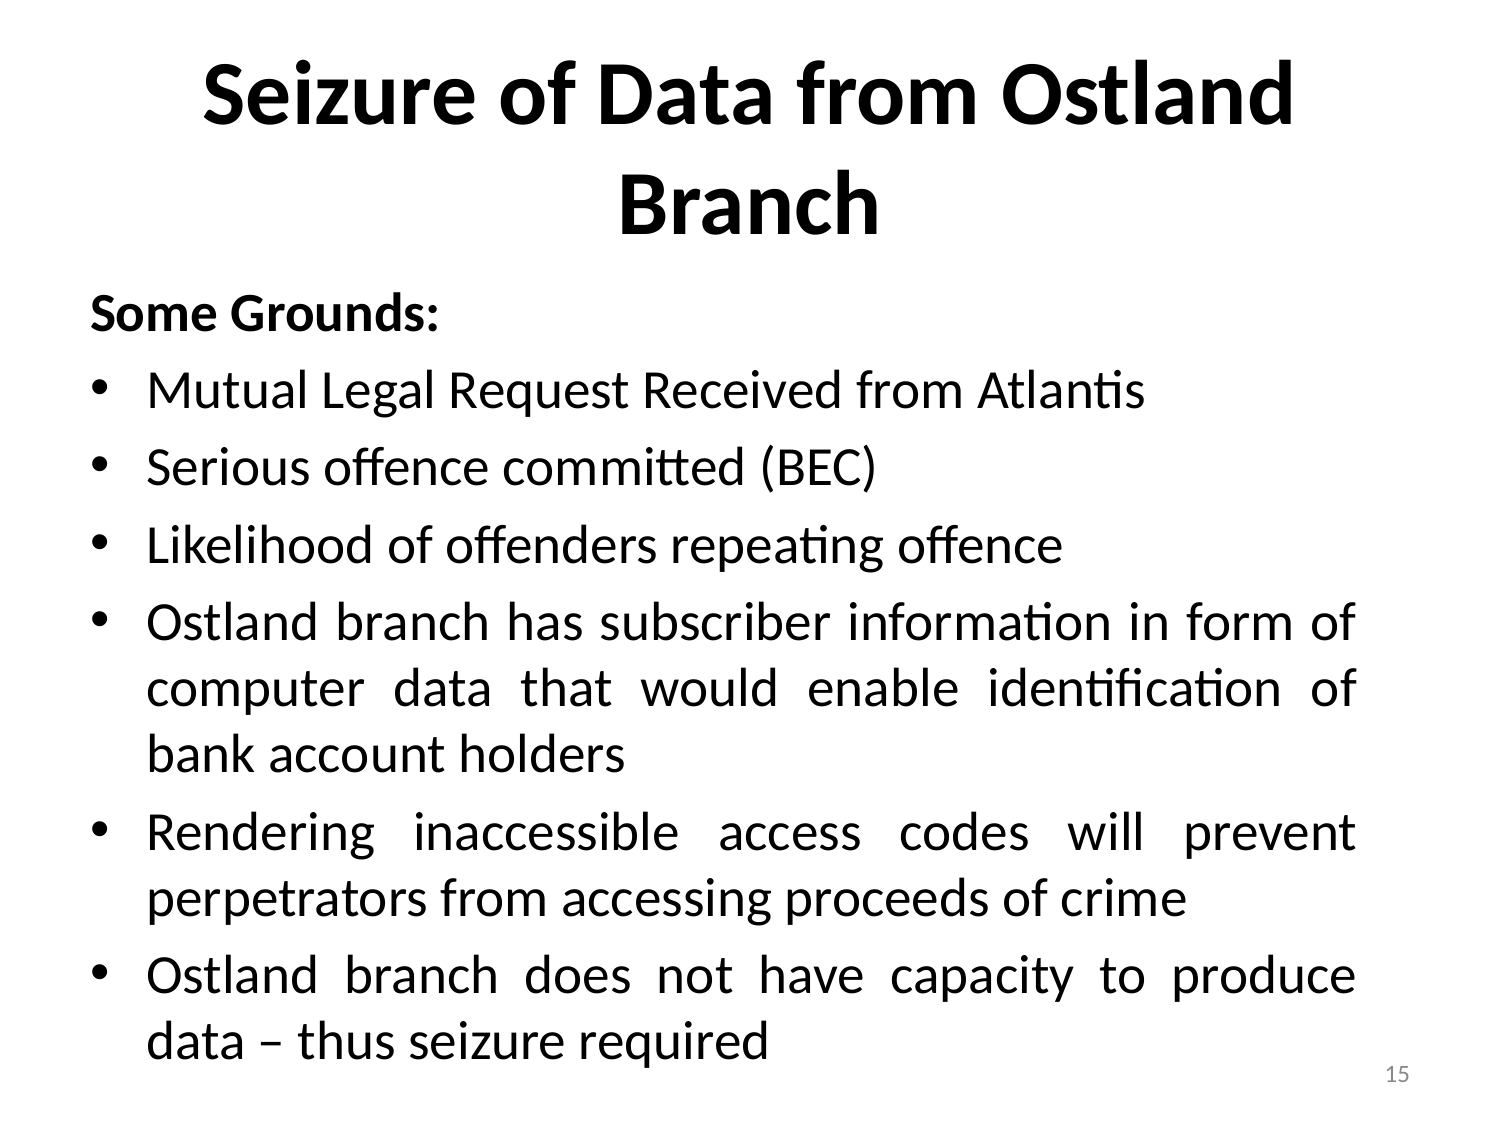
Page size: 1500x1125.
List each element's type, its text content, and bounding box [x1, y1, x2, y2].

title Seizure of Data from Ostland Branch [75, 49, 1425, 237]
slide_number 15 [1074, 1042, 1425, 1103]
list Some Grounds: Mutual Legal Request Received from Atlantis Serious offence committed (BEC) Likelihood of offenders repeating offence Ostland branch has subscriber information in form of computer data that would enable identification of bank account holders Rendering inaccessible access codes will prevent perpetrators from accessing proceeds of crime Ostland branch does not have capacity to produce data – thus seizure required [75, 268, 1374, 1011]
